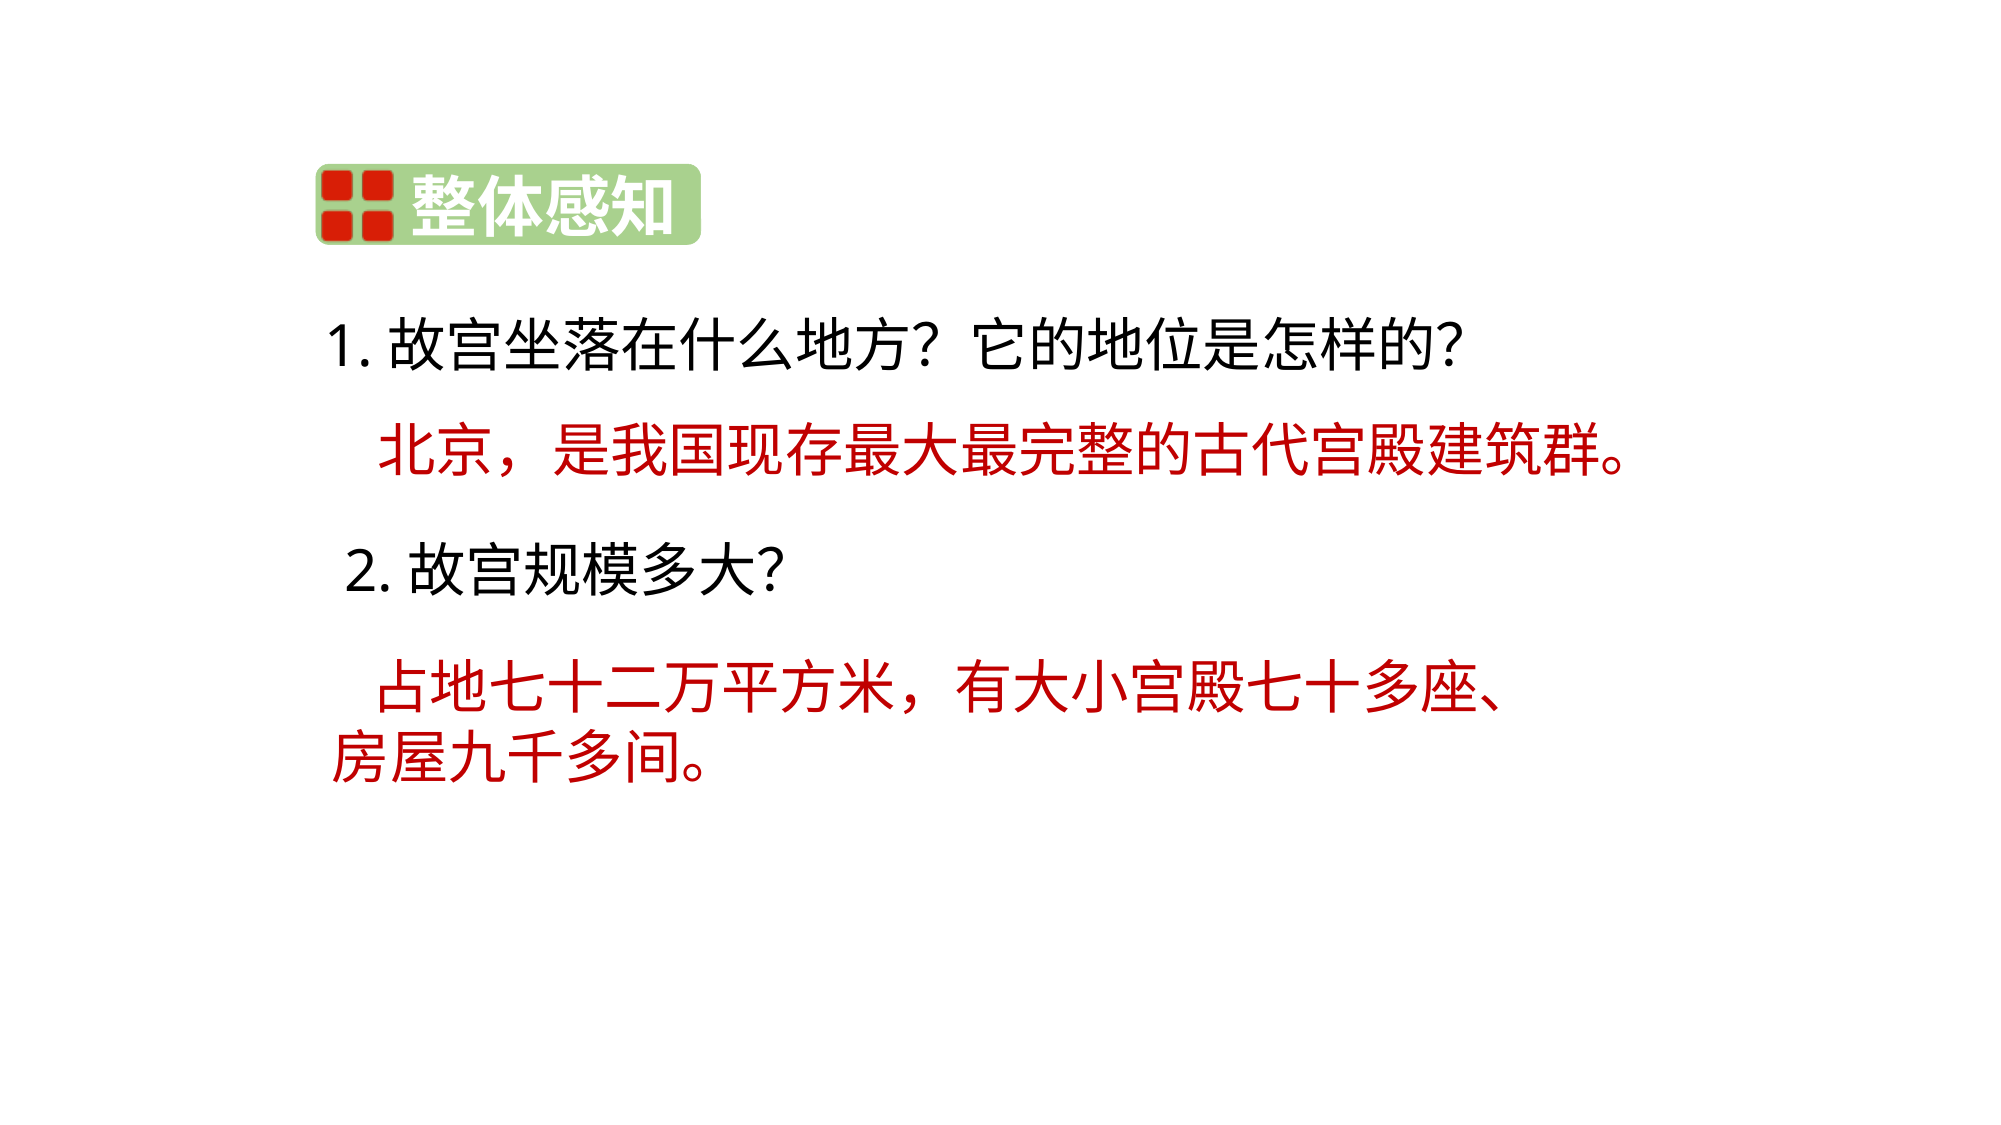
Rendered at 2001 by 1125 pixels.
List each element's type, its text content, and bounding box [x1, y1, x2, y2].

text_box 占地七十二万平方米，有大小宫殿七十多座、房屋九千多间。 [317, 643, 1567, 798]
list 1.故宫坐落在什么地方？它的地位是怎样的？ [297, 310, 1692, 393]
picture [314, 163, 400, 249]
text_box 2.故宫规模多大？ [317, 535, 1712, 618]
text_box 北京，是我国现存最大最完整的古代宫殿建筑群。 [322, 405, 1678, 491]
text_box 整体感知 [396, 157, 701, 253]
